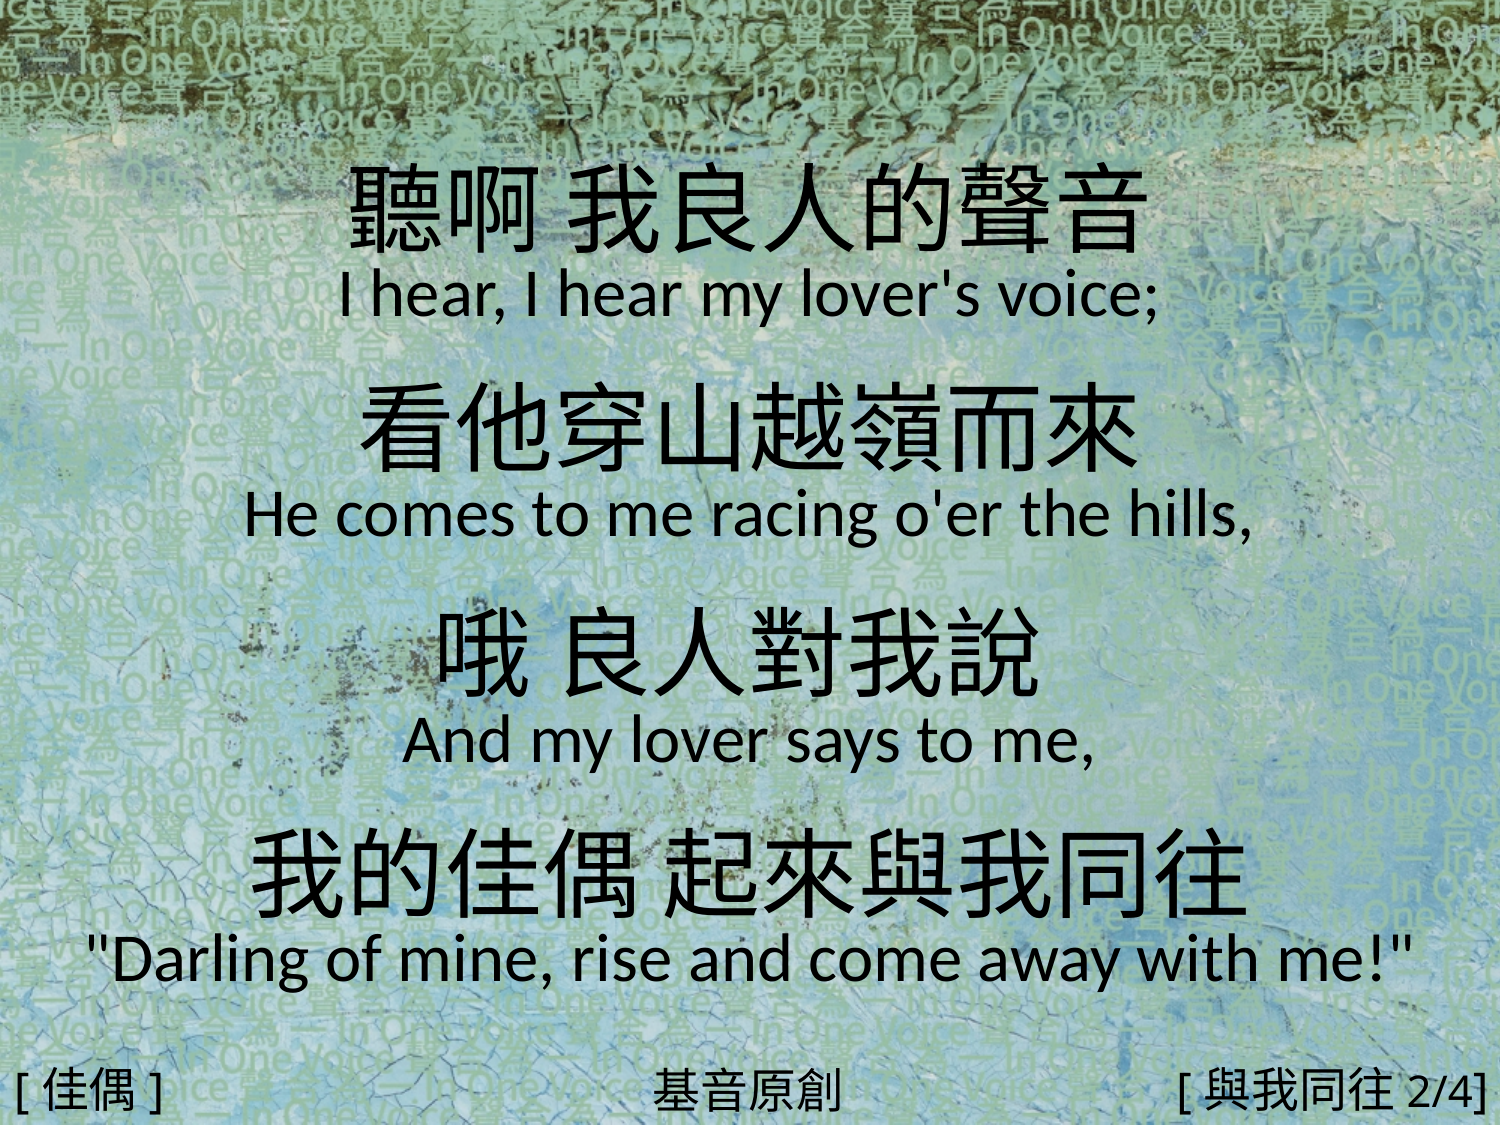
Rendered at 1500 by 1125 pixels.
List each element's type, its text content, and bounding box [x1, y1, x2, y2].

picture [0, 926, 1500, 1053]
picture [0, 0, 1500, 162]
text_box 聽啊 我良人的聲音 I hear, I hear my lover's voice; 看他穿山越嶺而來 He comes to me racing o'er the hills, 哦 良人對我說 And my lover says to me, 我的佳偶 起來與我同往 "Darling of mine, rise and come away with me!" [0, 162, 1500, 926]
subtitle 基音原創 [0, 1053, 1498, 1125]
text_box [與我同往2/4] [933, 1052, 1500, 1125]
